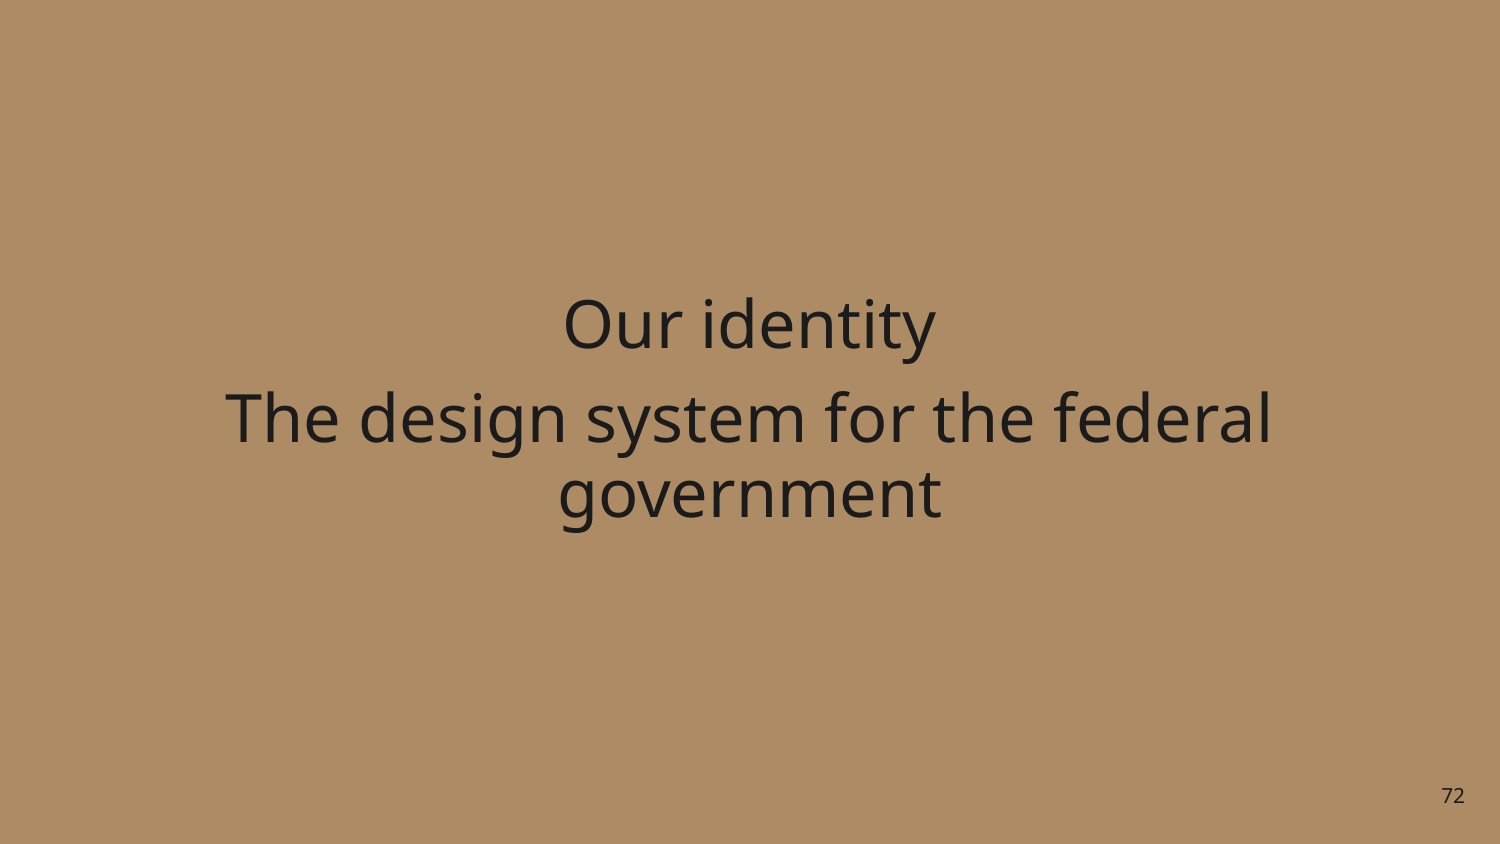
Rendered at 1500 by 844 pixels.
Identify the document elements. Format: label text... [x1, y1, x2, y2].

slide_number 72 [1389, 764, 1480, 830]
title Our identity [51, 267, 1449, 362]
list The design system for the federal government [109, 366, 1391, 577]
